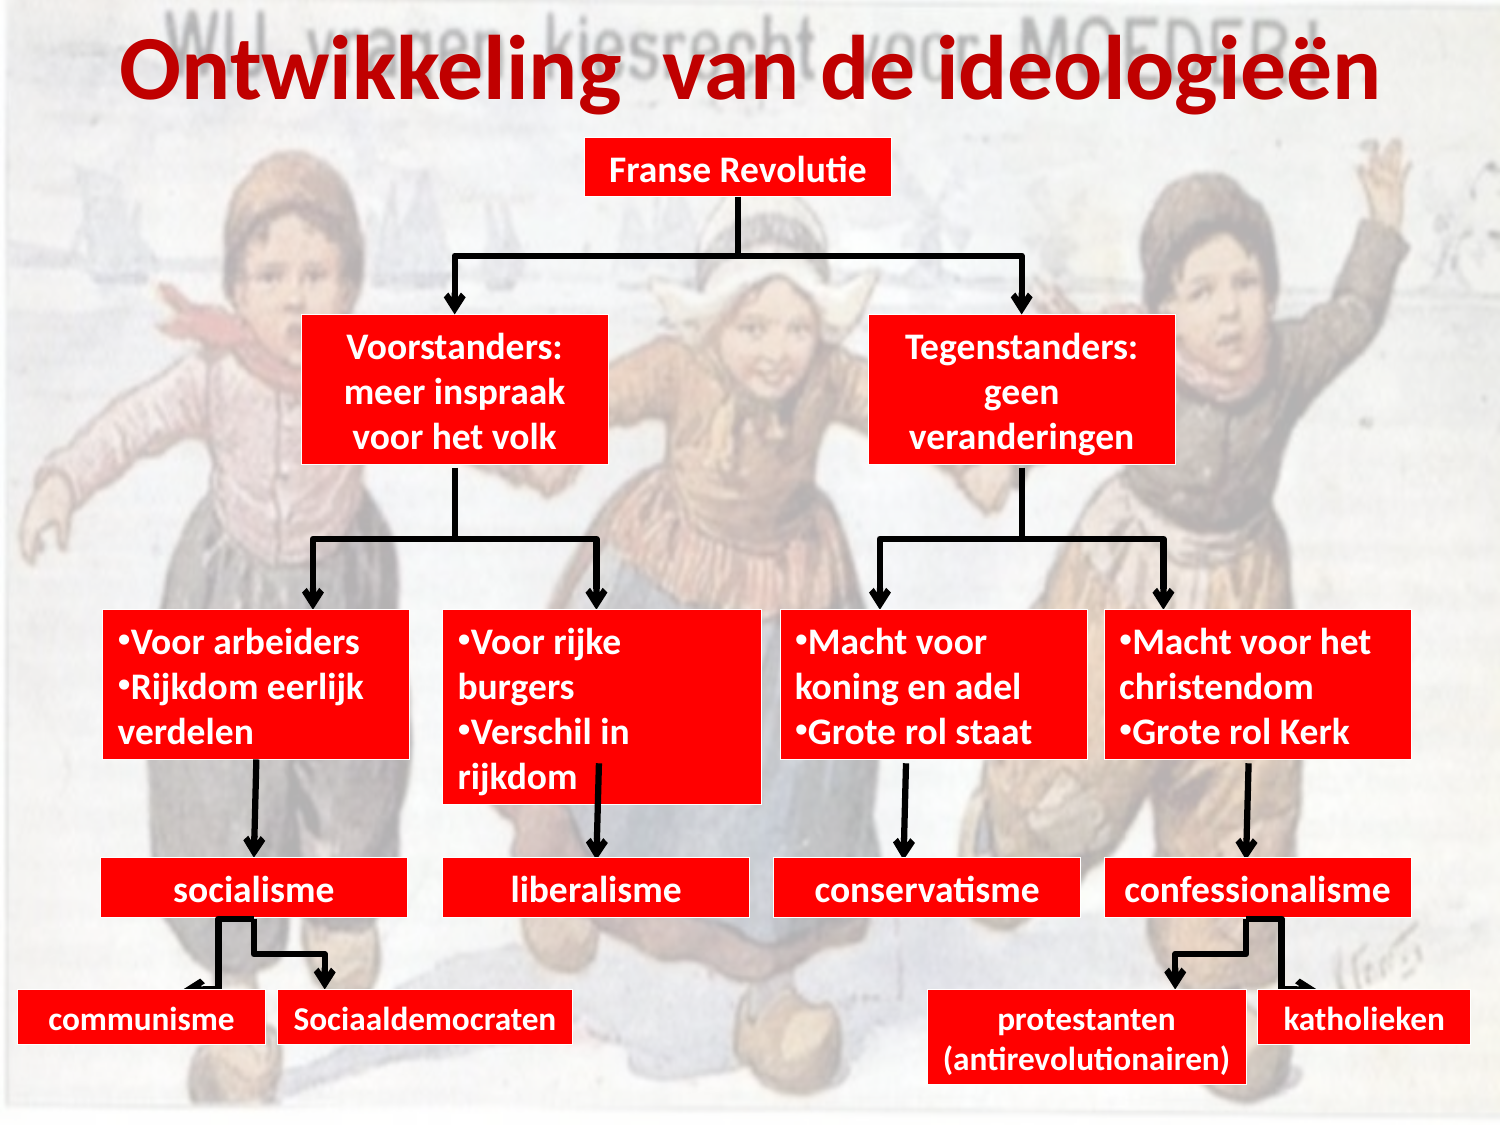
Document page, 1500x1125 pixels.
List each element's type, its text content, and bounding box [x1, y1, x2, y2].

text_box Macht voor koning en adel Grote rol staat [780, 609, 1088, 760]
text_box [253, 918, 325, 990]
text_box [879, 467, 1022, 610]
text_box Voor rijke burgers Verschil in rijkdom [442, 609, 762, 805]
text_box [1245, 762, 1249, 861]
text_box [182, 918, 252, 990]
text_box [1022, 467, 1164, 610]
text_box protestanten (antirevolutionairen) [927, 989, 1247, 1085]
text_box conservatisme [773, 857, 1081, 918]
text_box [253, 760, 257, 858]
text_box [903, 762, 907, 861]
text_box communisme [17, 989, 266, 1045]
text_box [537, 114, 655, 399]
text_box katholieken [1257, 989, 1471, 1045]
text_box Franse Revolutie [660, 137, 816, 197]
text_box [1245, 918, 1318, 990]
text_box Sociaaldemocraten [277, 989, 573, 1045]
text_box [312, 467, 453, 610]
text_box liberalisme [442, 857, 750, 918]
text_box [454, 467, 597, 610]
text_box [596, 762, 600, 861]
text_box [1174, 918, 1244, 990]
text_box Tegenstanders: geen veranderingen [868, 314, 1176, 465]
text_box Macht voor het christendom Grote rol Kerk [1104, 609, 1412, 760]
text_box Voorstanders: meer inspraak voor het volk [301, 314, 609, 465]
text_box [821, 114, 939, 399]
title Ontwikkeling van de ideologieën [76, 0, 1427, 126]
text_box socialisme [100, 857, 408, 918]
text_box confessionalisme [1104, 857, 1412, 918]
text_box Voor arbeiders Rijkdom eerlijk verdelen [102, 609, 410, 760]
